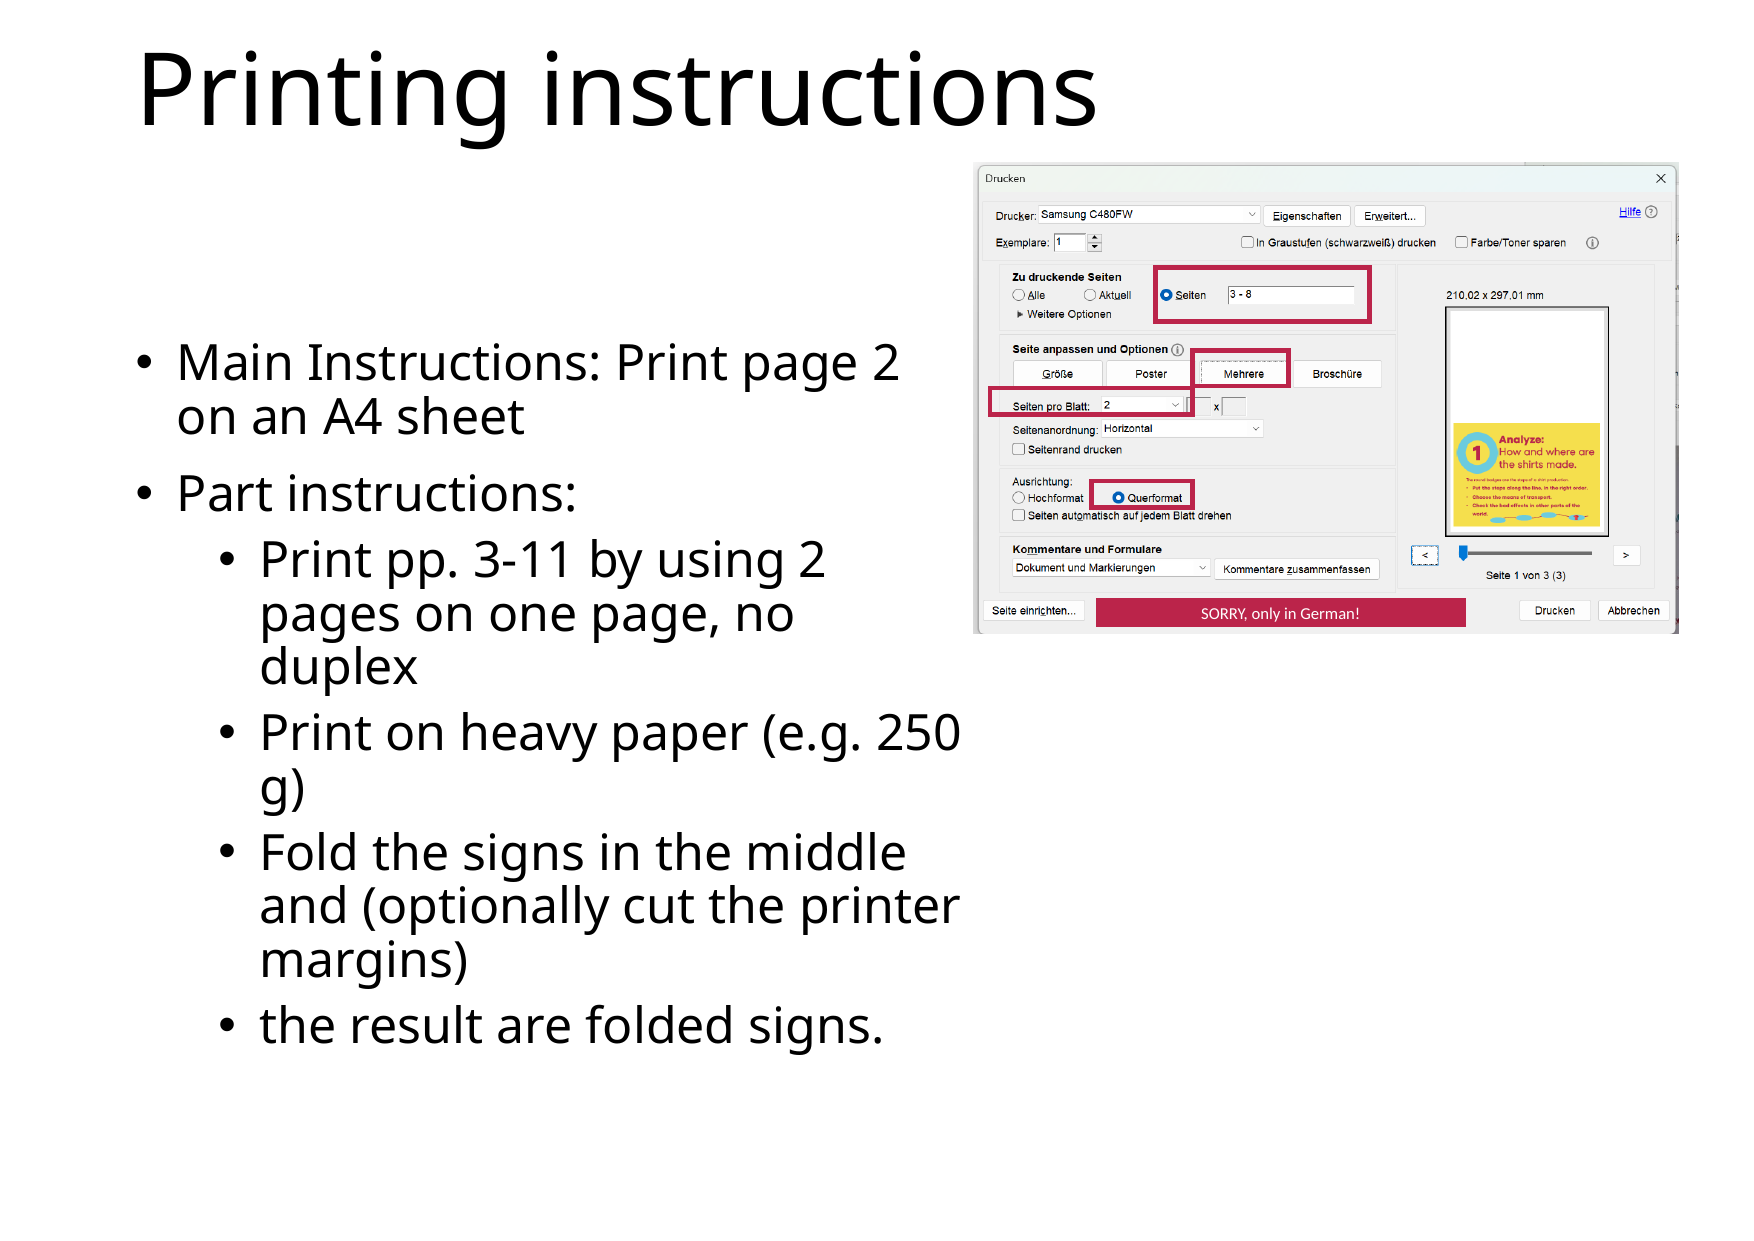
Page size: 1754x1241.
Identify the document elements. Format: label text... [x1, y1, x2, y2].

list Main Instructions: Print page 2 on an A4 sheet Part instructions: Print pp. 3-11 by using 2 pages on one page, no duplex Print on heavy paper (e.g. 250 g) Fold the signs in the middle and (optionally cut the printer margins) the result are folded signs. [120, 330, 979, 1117]
title Printing instructions [120, 0, 1634, 213]
picture [973, 162, 1679, 634]
